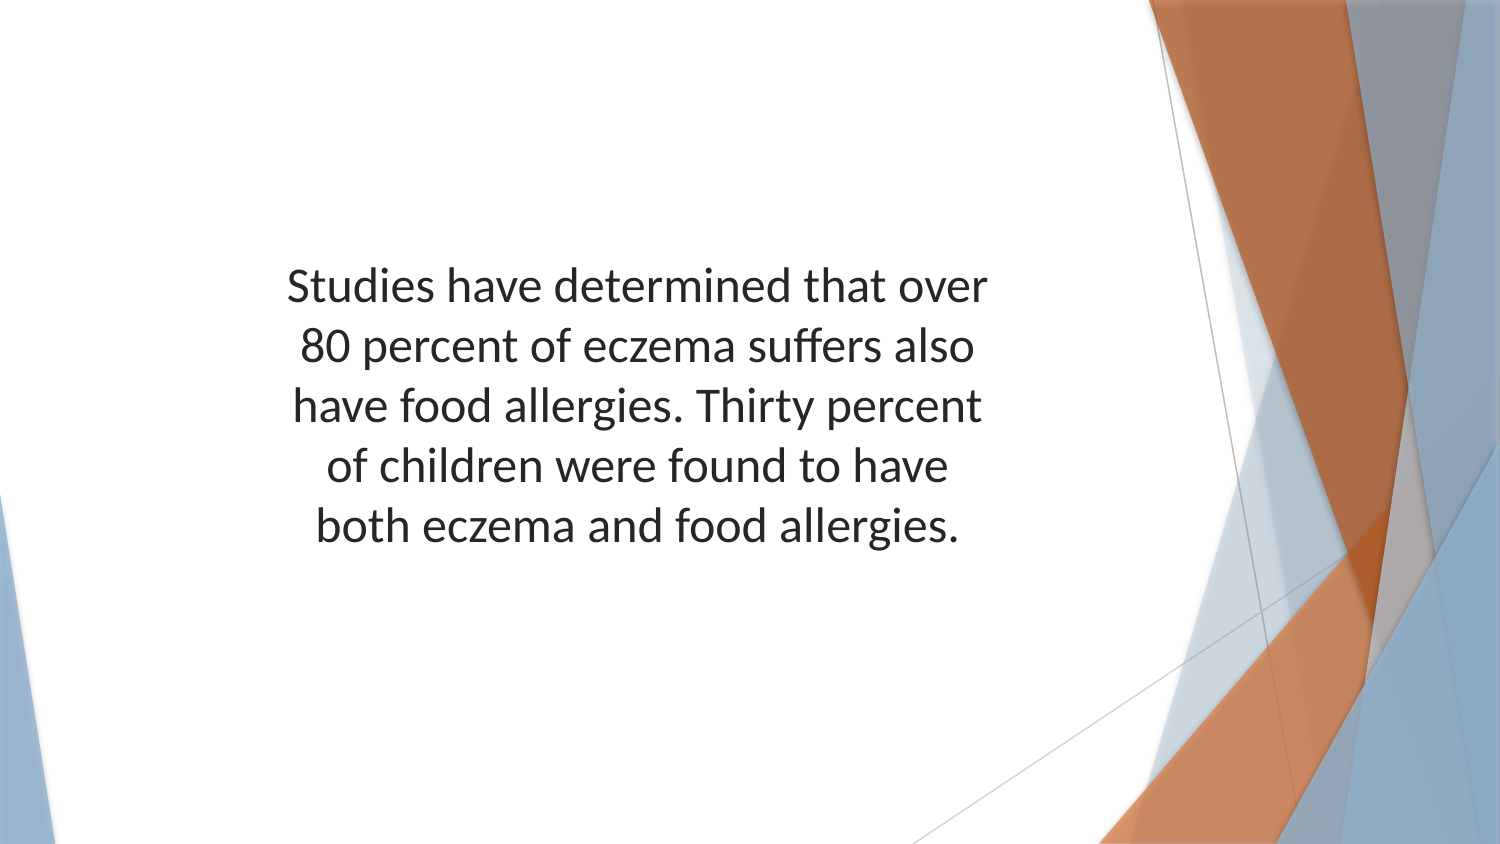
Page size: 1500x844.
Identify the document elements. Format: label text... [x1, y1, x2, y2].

list Studies have determined that over 80 percent of eczema suffers also have food allergies. Thirty percent of children were found to have both eczema and food allergies. [265, 244, 1010, 588]
